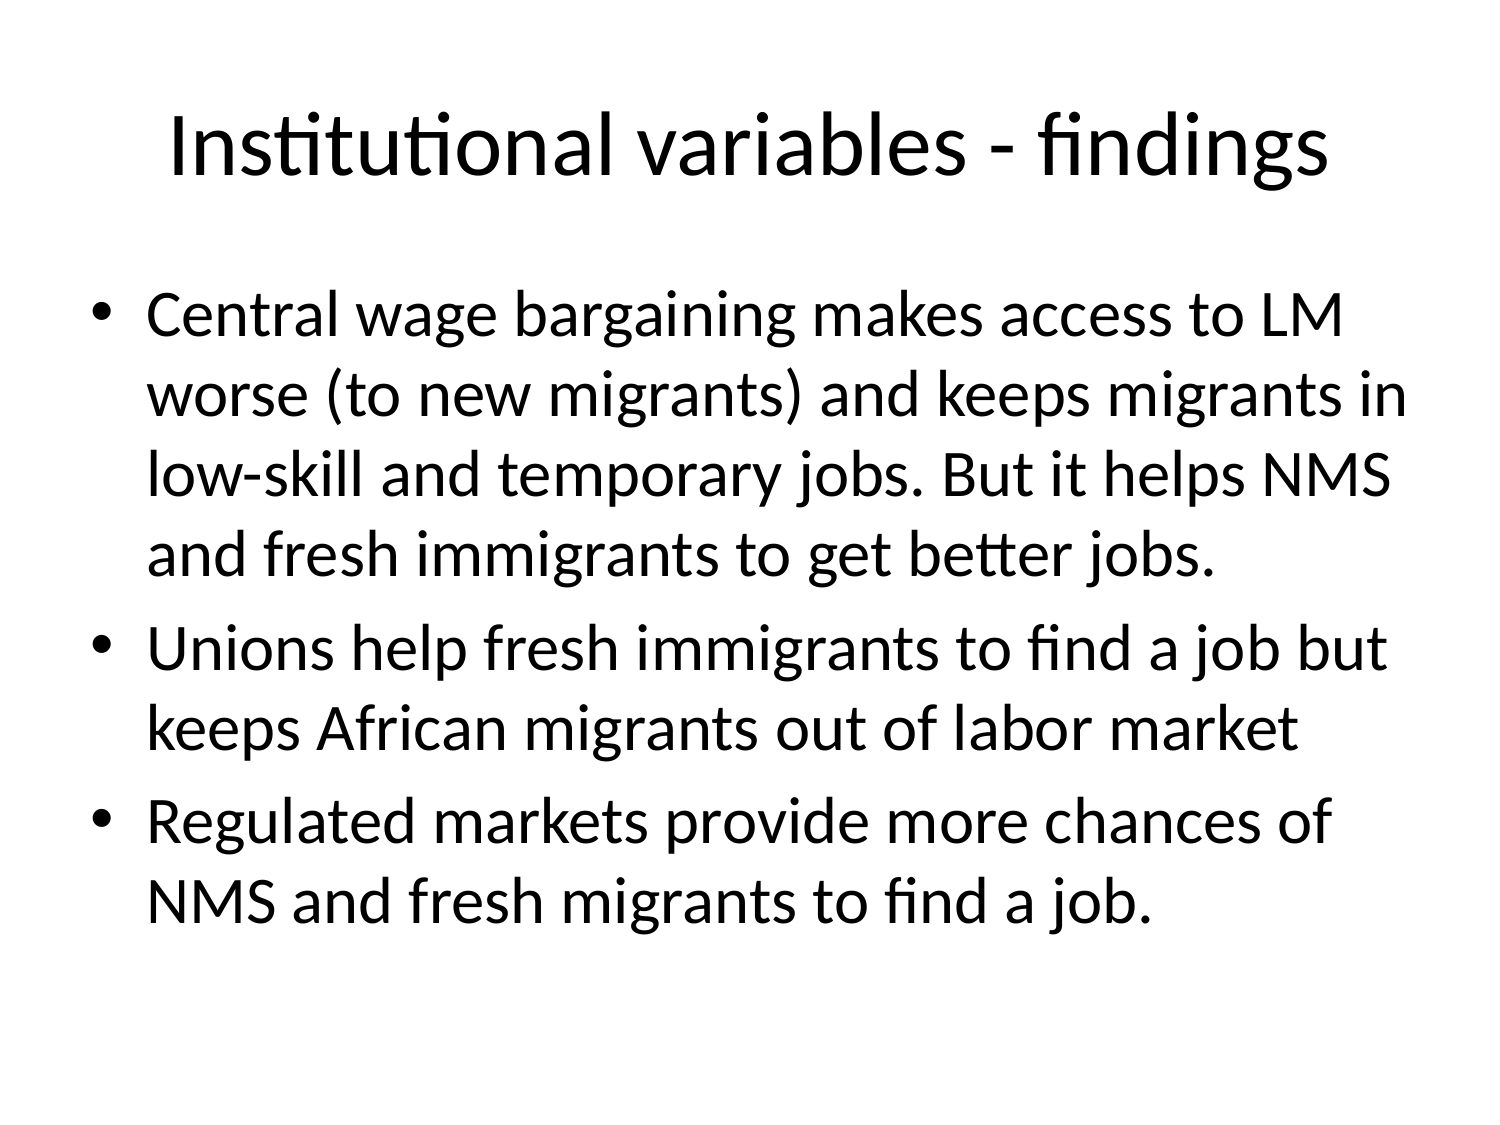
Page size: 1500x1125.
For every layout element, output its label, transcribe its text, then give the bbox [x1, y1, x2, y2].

list Central wage bargaining makes access to LM worse (to new migrants) and keeps migrants in low-skill and temporary jobs. But it helps NMS and fresh immigrants to get better jobs. Unions help fresh immigrants to find a job but keeps African migrants out of labor market Regulated markets provide more chances of NMS and fresh migrants to find a job. [75, 262, 1425, 1005]
title Institutional variables - findings [75, 45, 1425, 233]
